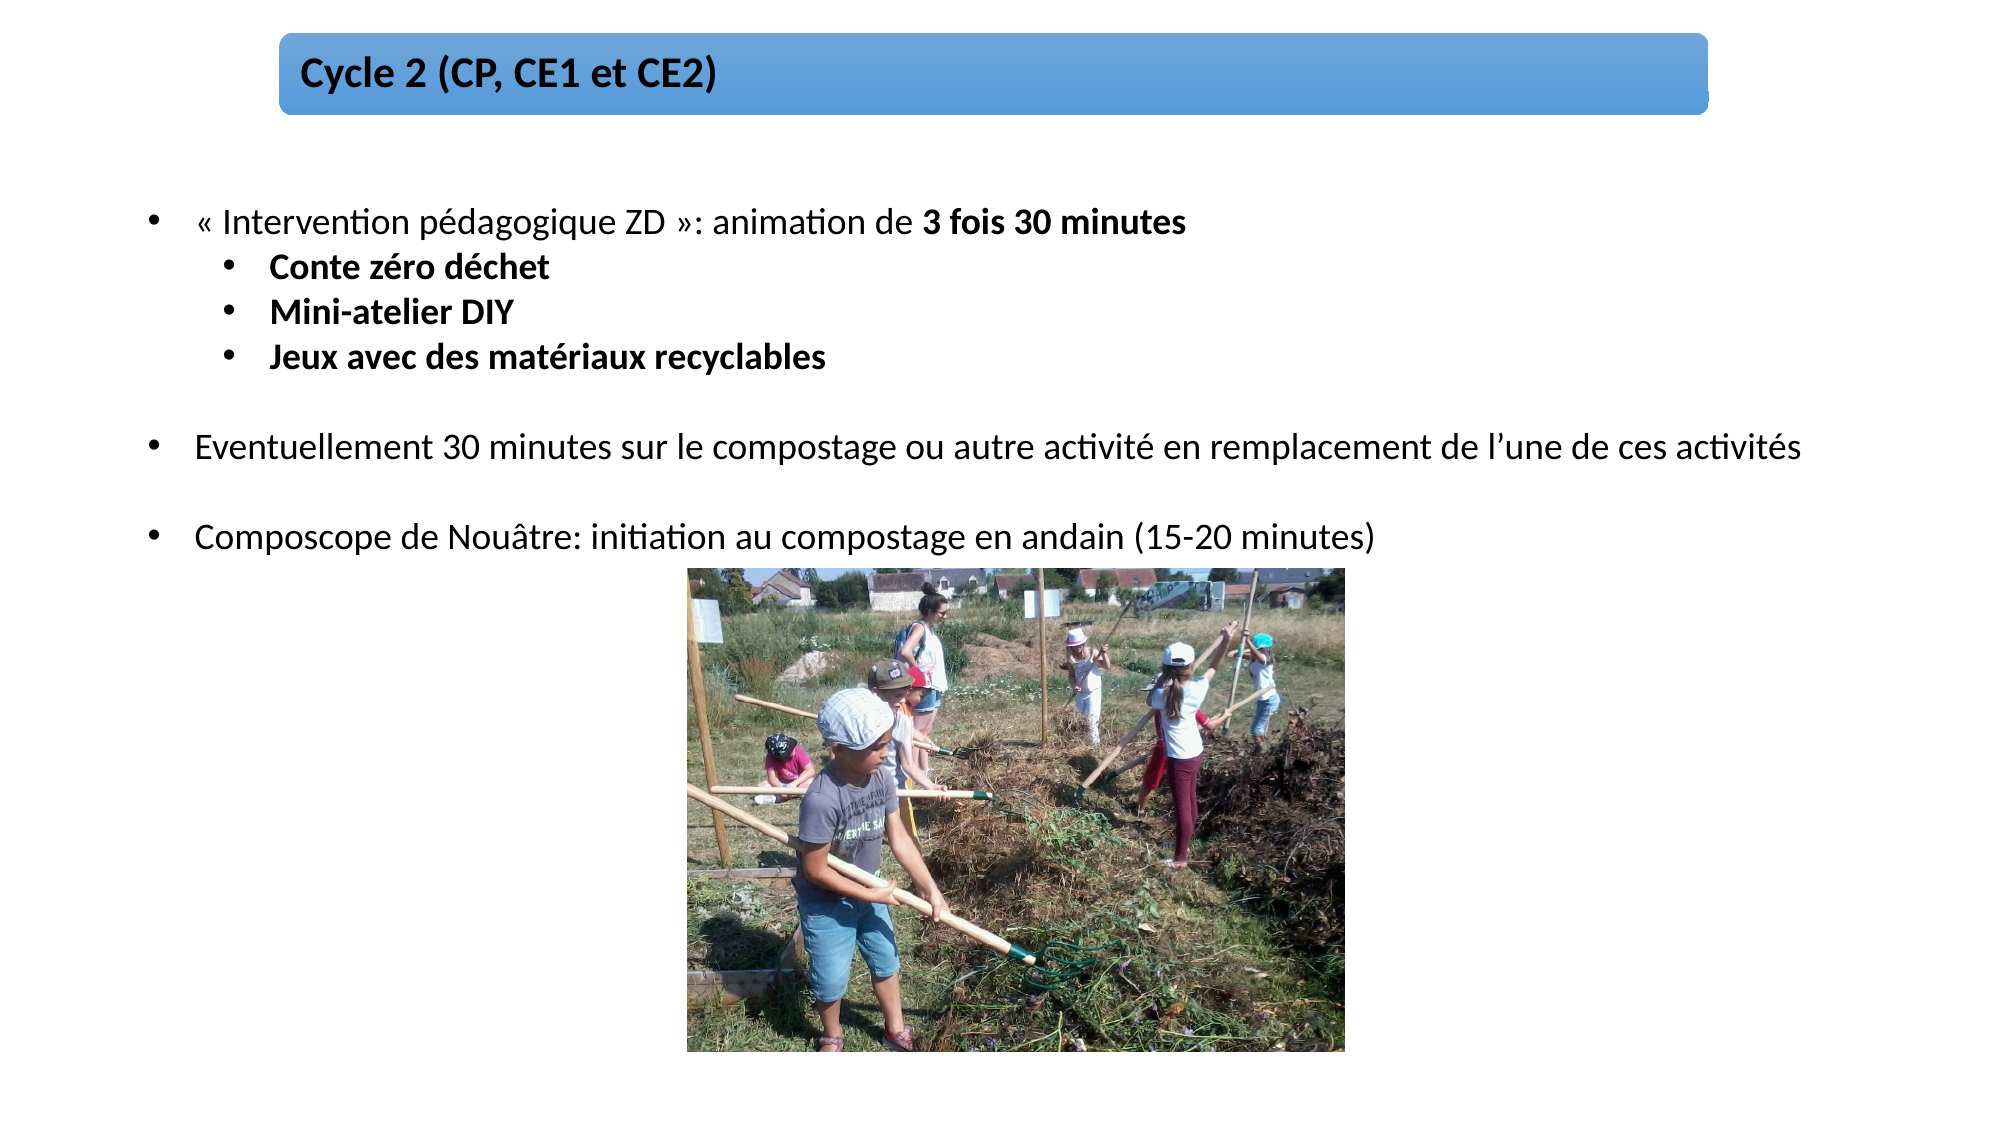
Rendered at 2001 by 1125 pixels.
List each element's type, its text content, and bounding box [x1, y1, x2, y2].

text_box « Intervention pédagogique ZD »: animation de 3 fois 30 minutes Conte zéro déchet Mini-atelier DIY Jeux avec des matériaux recyclables Eventuellement 30 minutes sur le compostage ou autre activité en remplacement de l’une de ces activités Composcope de Nouâtre: initiation au compostage en andain (15-20 minutes) [132, 189, 1914, 565]
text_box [279, 30, 1709, 117]
picture [687, 568, 1345, 1052]
